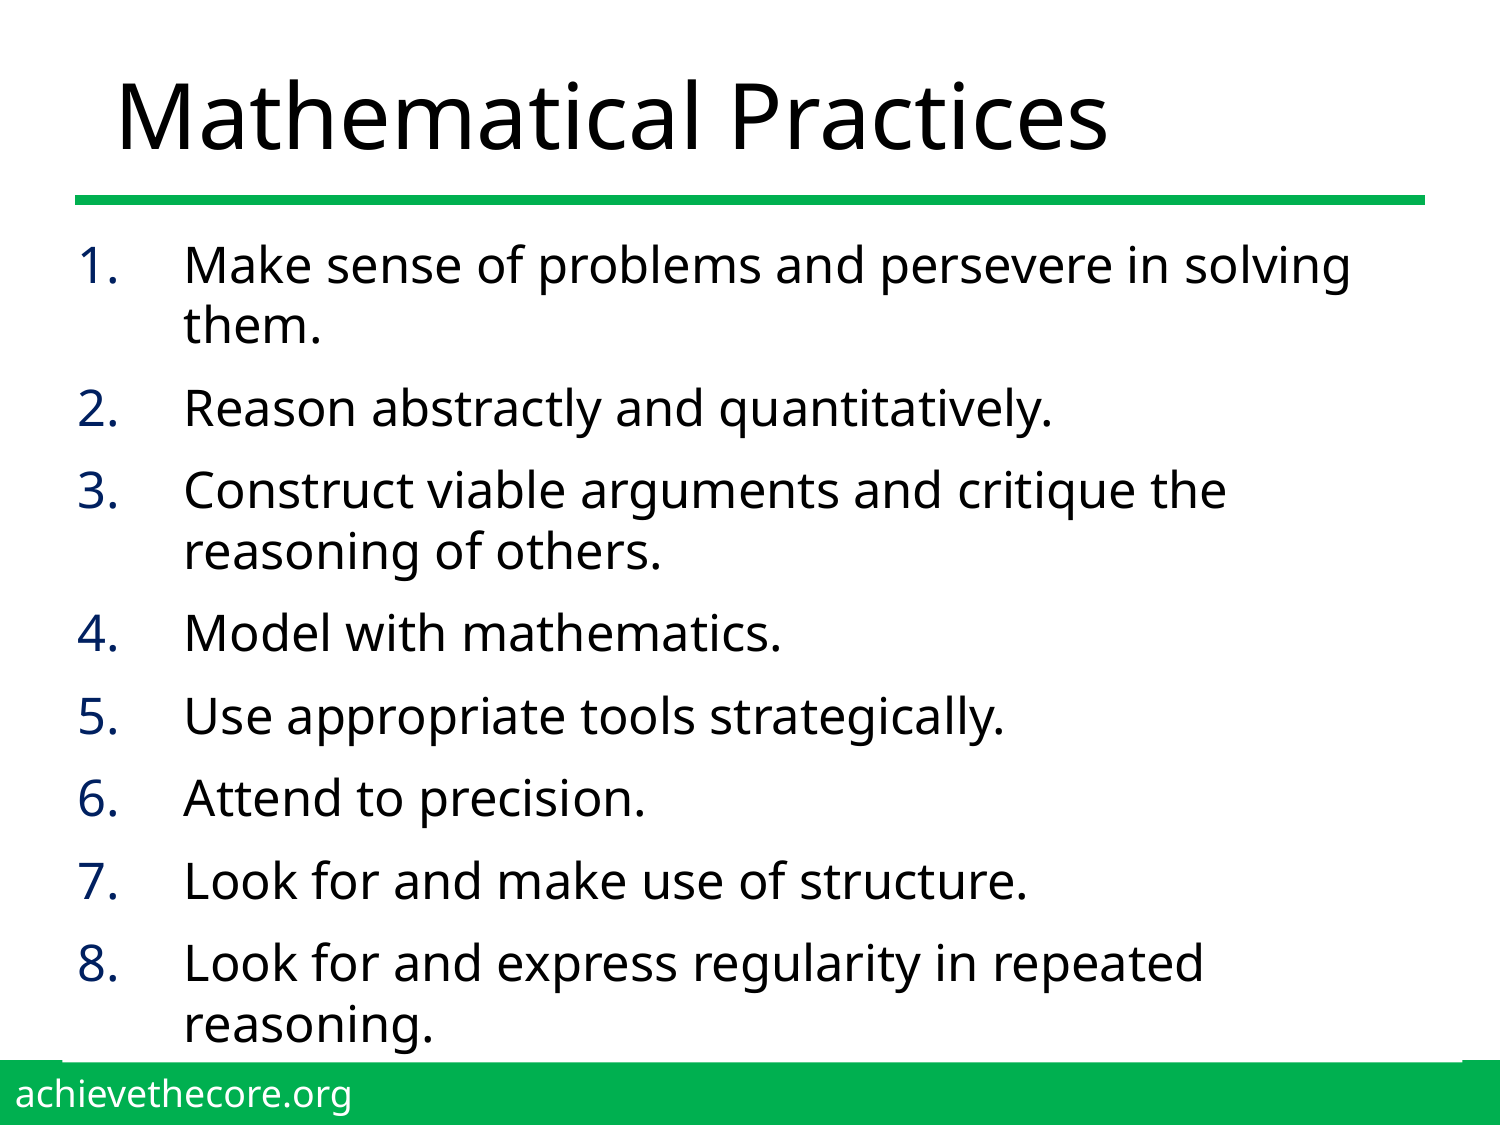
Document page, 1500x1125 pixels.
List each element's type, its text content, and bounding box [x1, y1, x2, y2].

title Mathematical Practices [99, 37, 1375, 188]
list Make sense of problems and persevere in solving them. Reason abstractly and quantitatively. Construct viable arguments and critique the reasoning of others. Model with mathematics. Use appropriate tools strategically. Attend to precision. Look for and make use of structure. Look for and express regularity in repeated reasoning. [62, 224, 1463, 1063]
